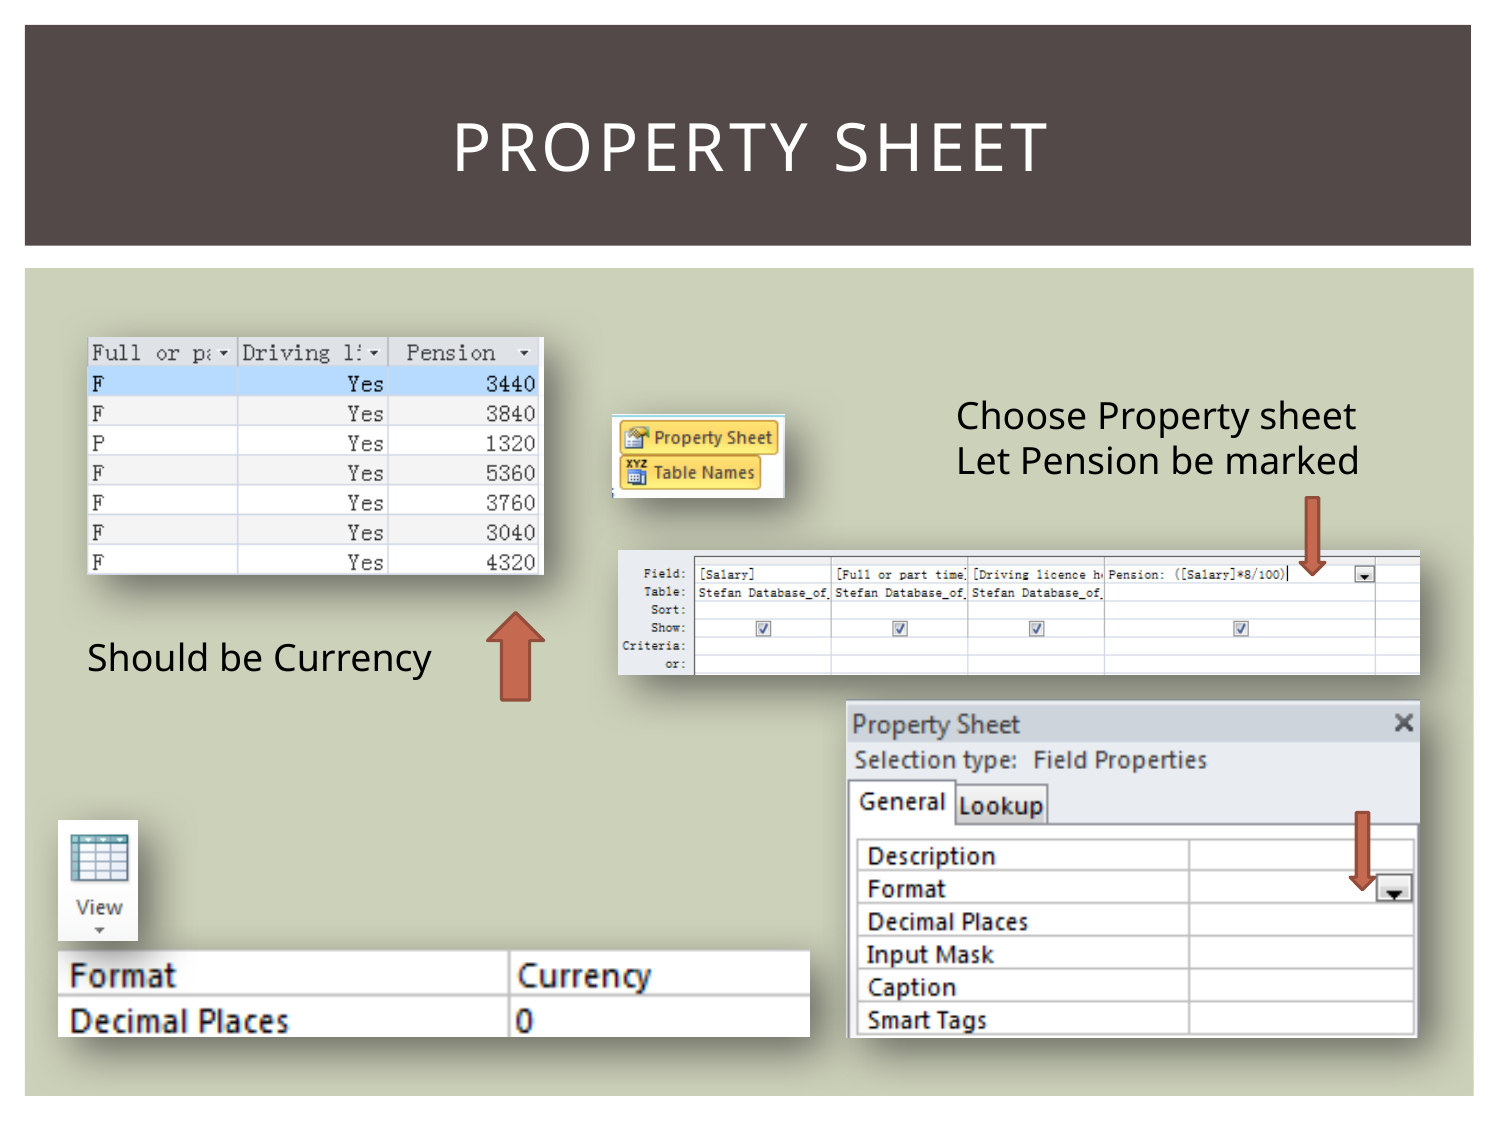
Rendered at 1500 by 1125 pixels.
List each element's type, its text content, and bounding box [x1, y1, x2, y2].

text_box Should be Currency [72, 626, 448, 687]
picture [612, 414, 785, 498]
text_box [1304, 496, 1321, 549]
picture [57, 820, 138, 941]
picture [87, 337, 544, 576]
text_box Choose Property sheet Let Pension be marked [940, 384, 1376, 490]
title Property sheet [62, 58, 1438, 232]
text_box [486, 611, 546, 702]
picture [846, 699, 1420, 1038]
picture [617, 550, 1420, 675]
picture [57, 949, 810, 1037]
